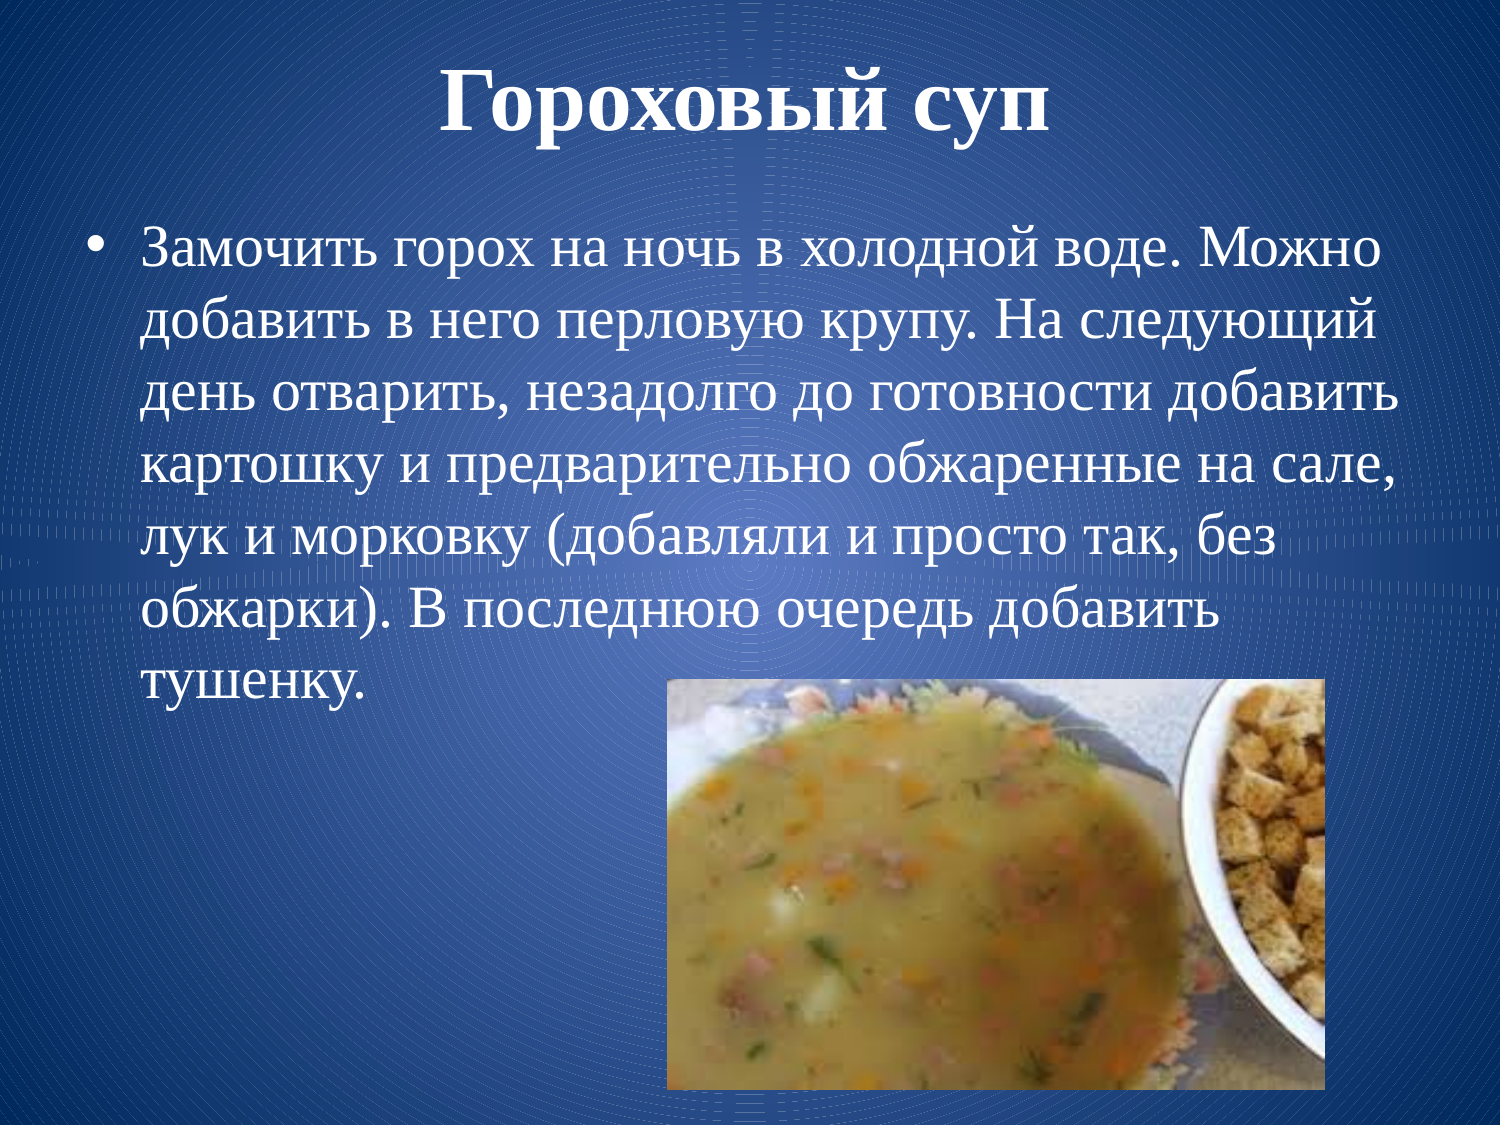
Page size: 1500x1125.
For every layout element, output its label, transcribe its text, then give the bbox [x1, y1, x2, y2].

list Замочить горох на ночь в холодной воде. Можно добавить в него перловую крупу. На следующий день отварить, незадолго до готовности добавить картошку и предварительно обжаренные на сале, лук и морковку (добавляли и просто так, без обжарки). В последнюю очередь добавить тушенку. [70, 199, 1421, 774]
picture [667, 679, 1325, 1091]
title Гороховый суп [70, 0, 1421, 188]
